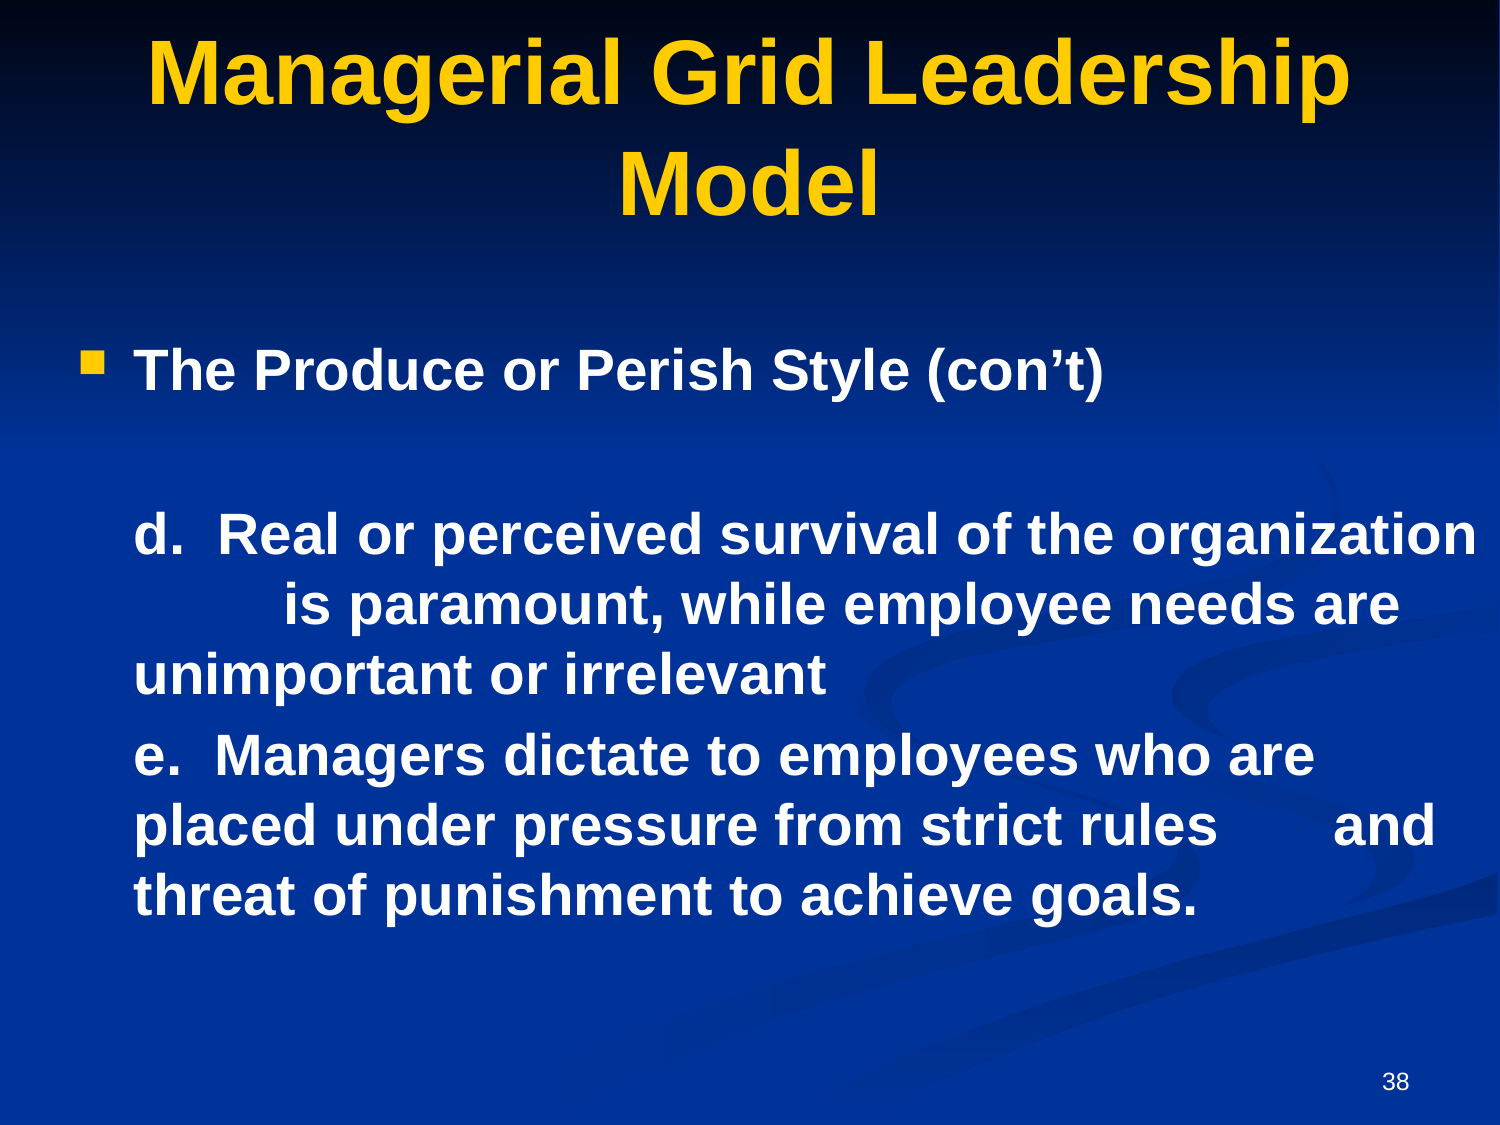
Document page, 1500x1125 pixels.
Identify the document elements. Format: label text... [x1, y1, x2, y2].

slide_number 38 [1074, 1026, 1426, 1104]
list The Produce or Perish Style (con’t) d. Real or perceived survival of the organization is paramount, while employee needs are unimportant or irrelevant e. Managers dictate to employees who are placed under pressure from strict rules and threat of punishment to achieve goals. [62, 324, 1500, 1026]
title Managerial Grid Leadership Model [74, 44, 1426, 202]
